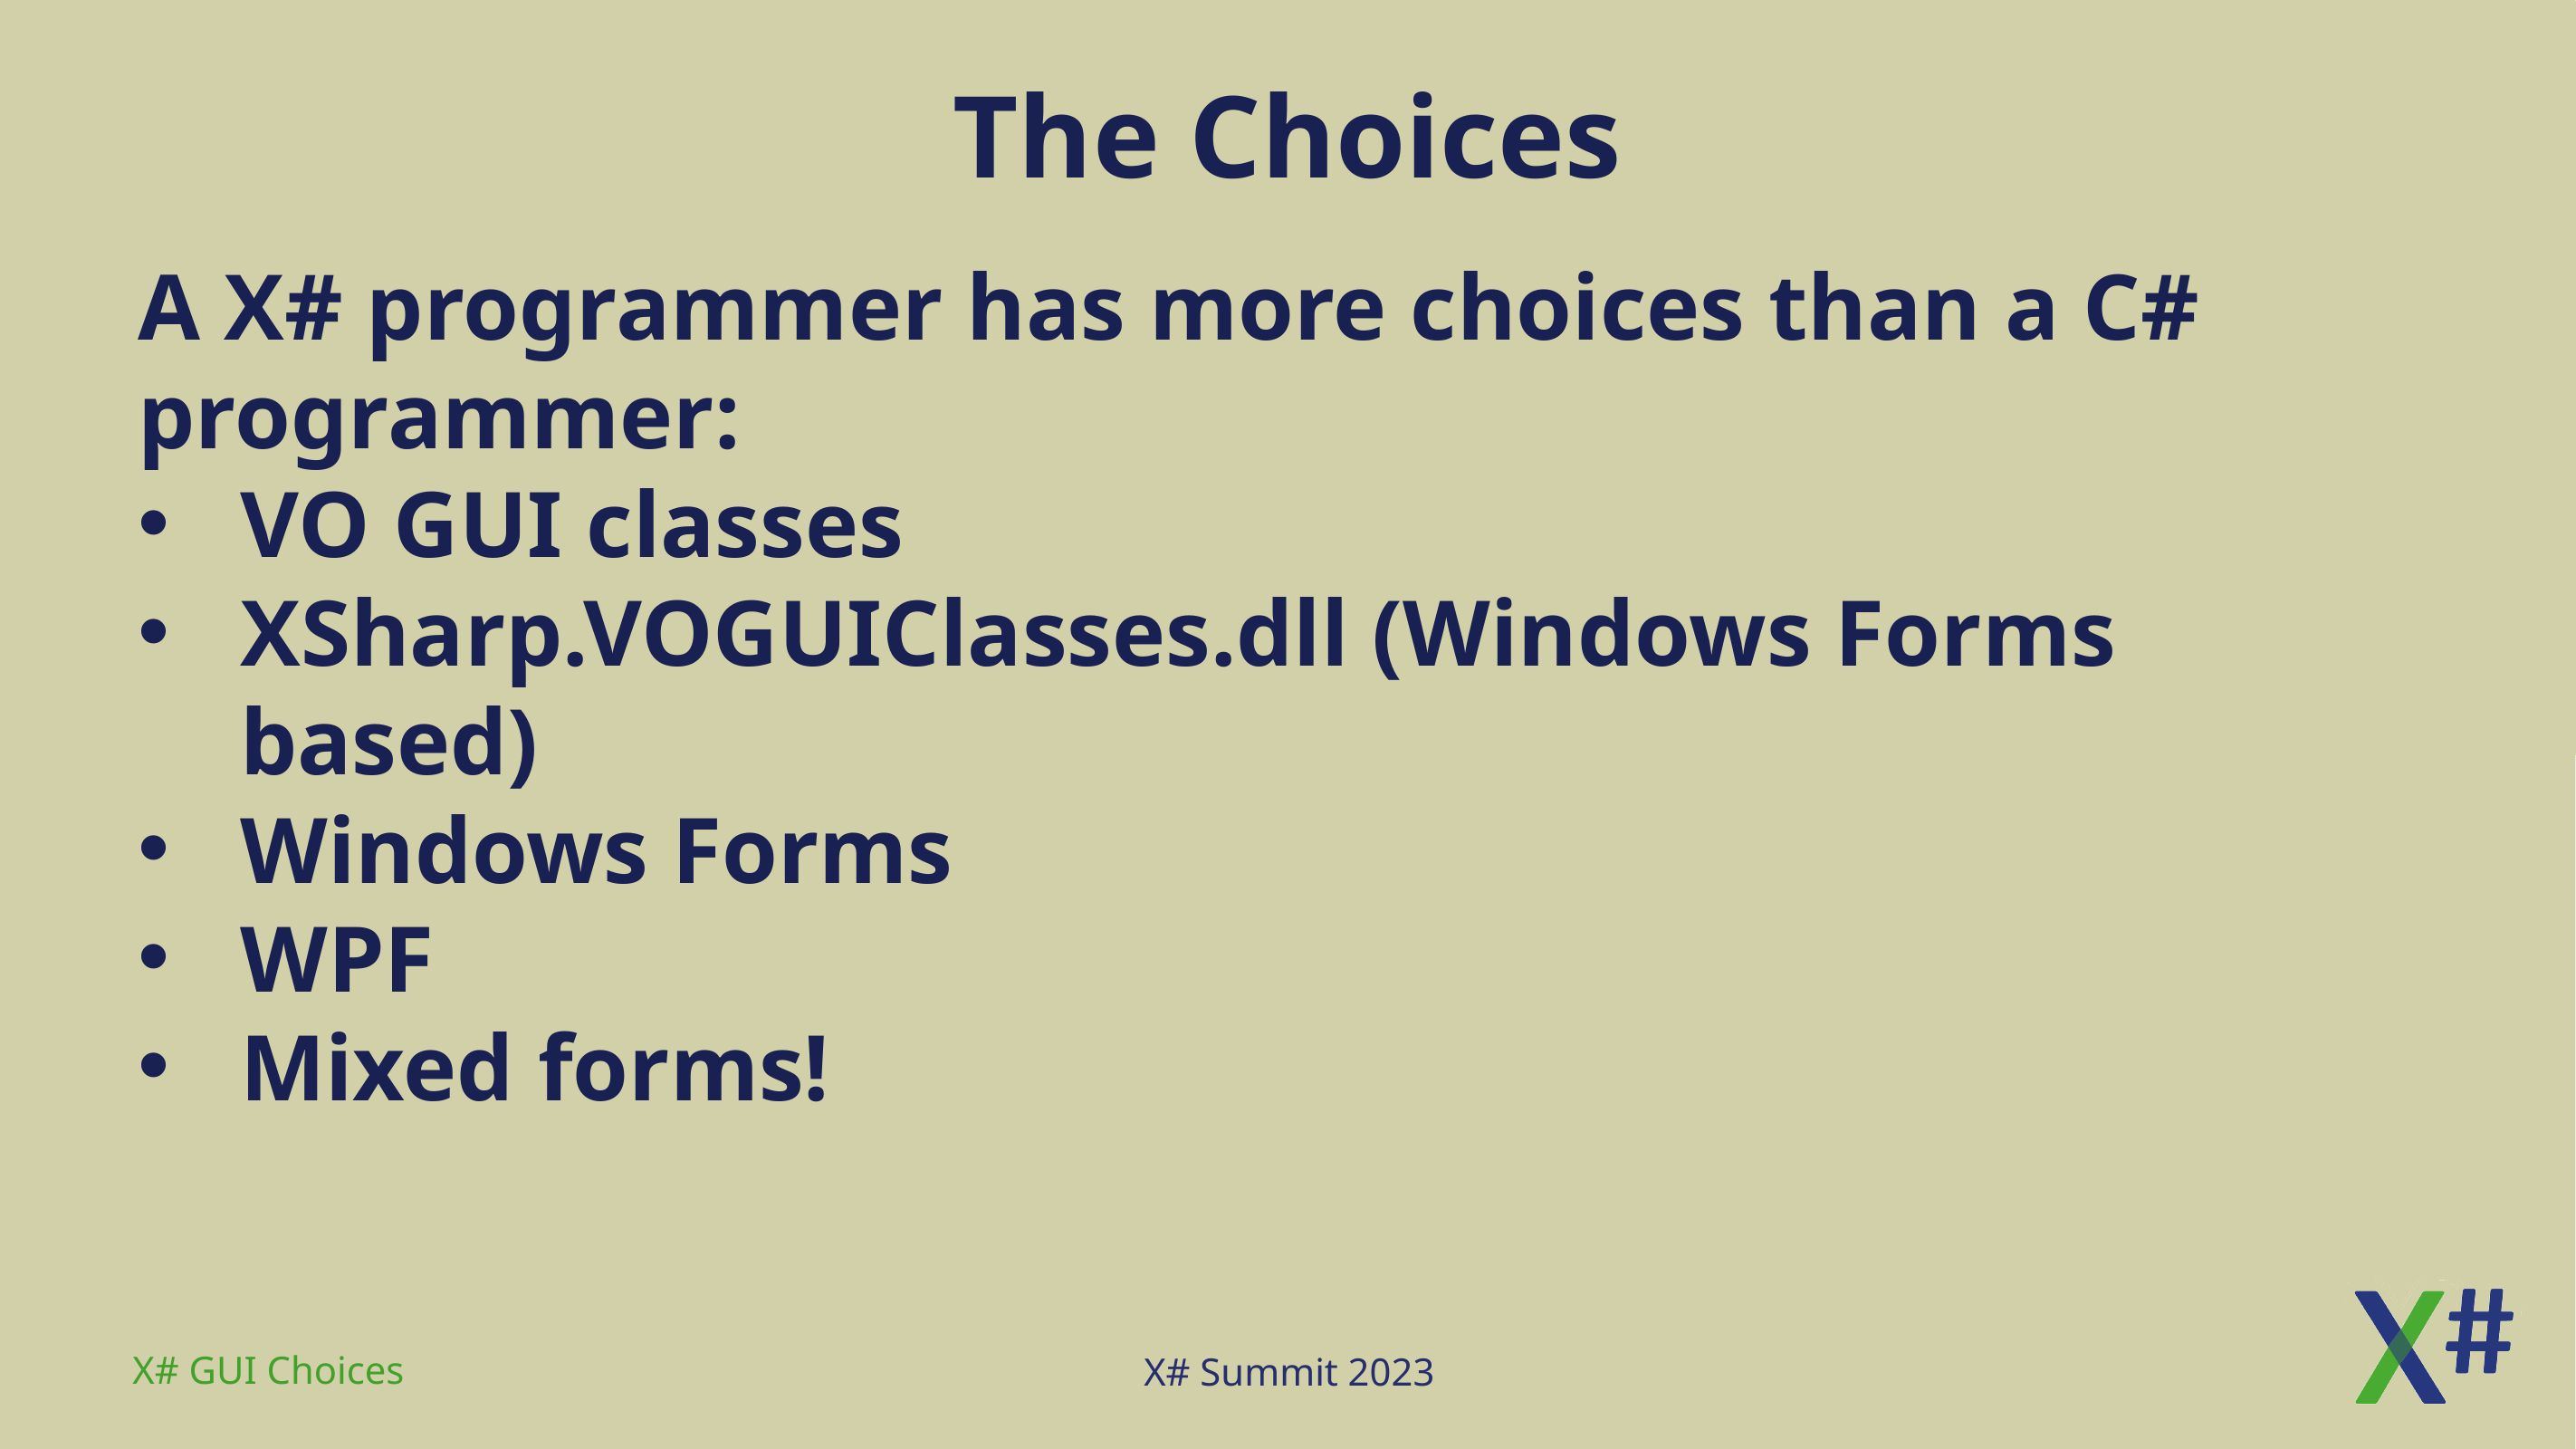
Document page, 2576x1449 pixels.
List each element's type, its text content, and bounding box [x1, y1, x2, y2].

title The Choices [129, 58, 2447, 211]
text_box A X# programmer has more choices than a C# programmer: VO GUI classes XSharp.VOGUIClasses.dll (Windows Forms based) Windows Forms WPF Mixed forms! [125, 243, 2443, 1228]
picture [2335, 1267, 2536, 1425]
